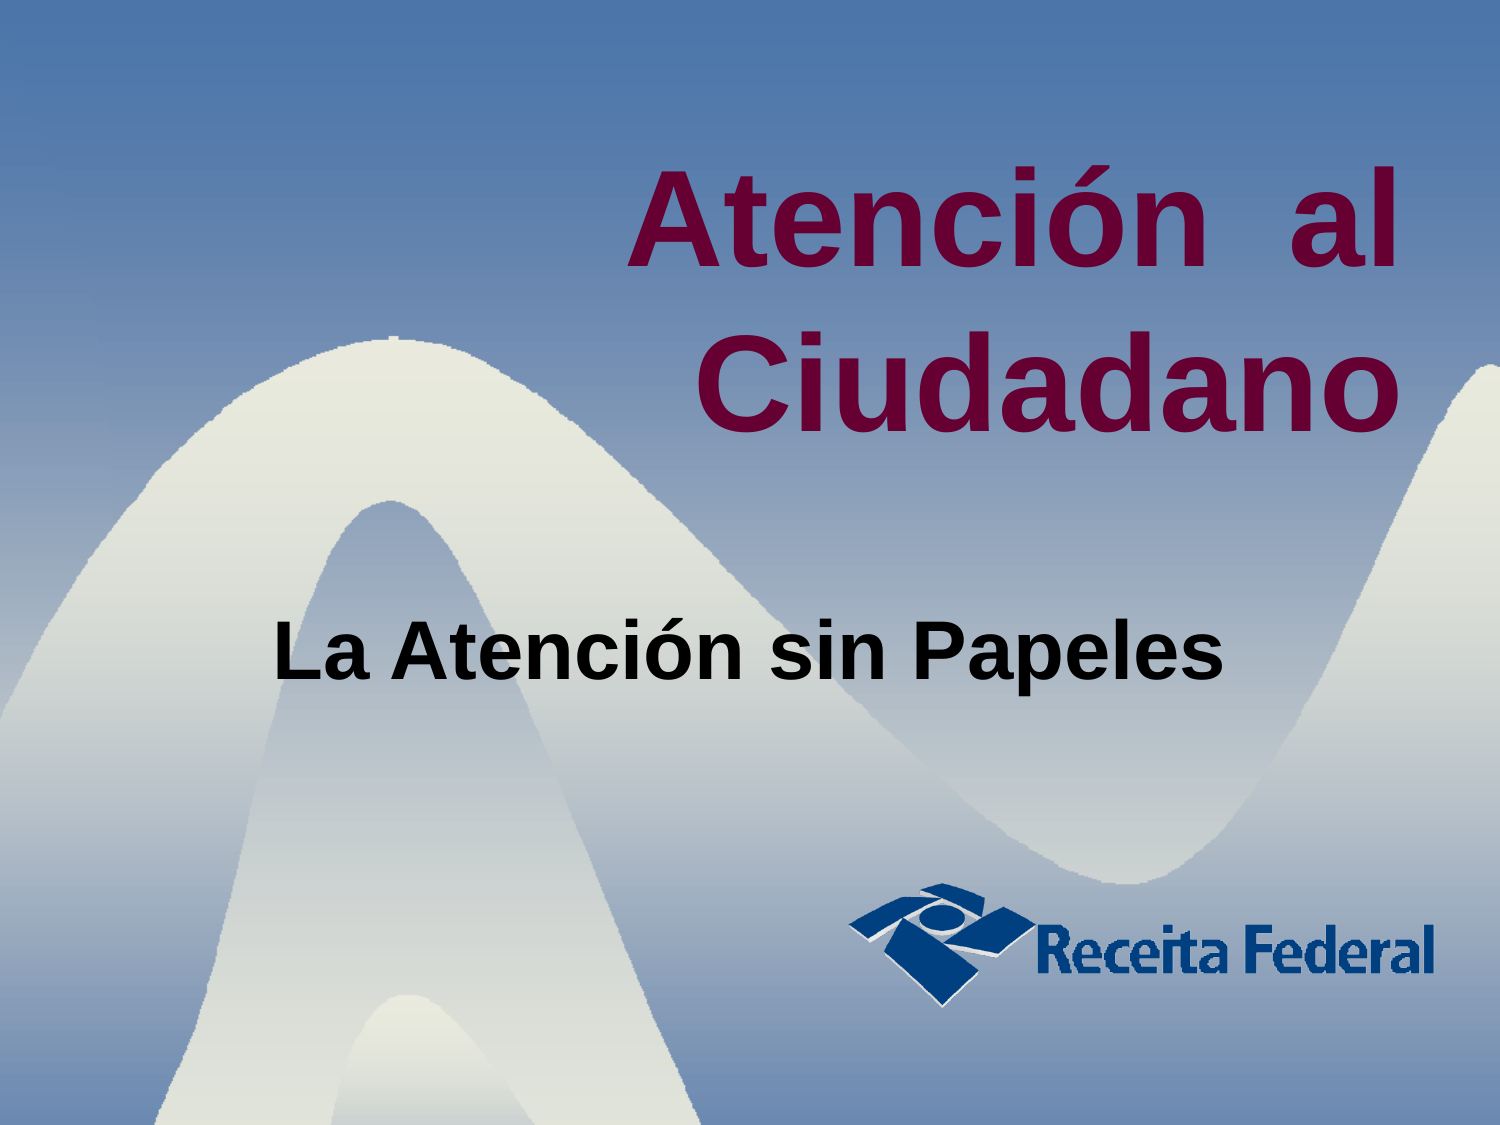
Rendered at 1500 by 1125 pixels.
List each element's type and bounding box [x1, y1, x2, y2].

picture [0, 0, 1500, 1125]
text_box [829, 879, 1451, 1043]
